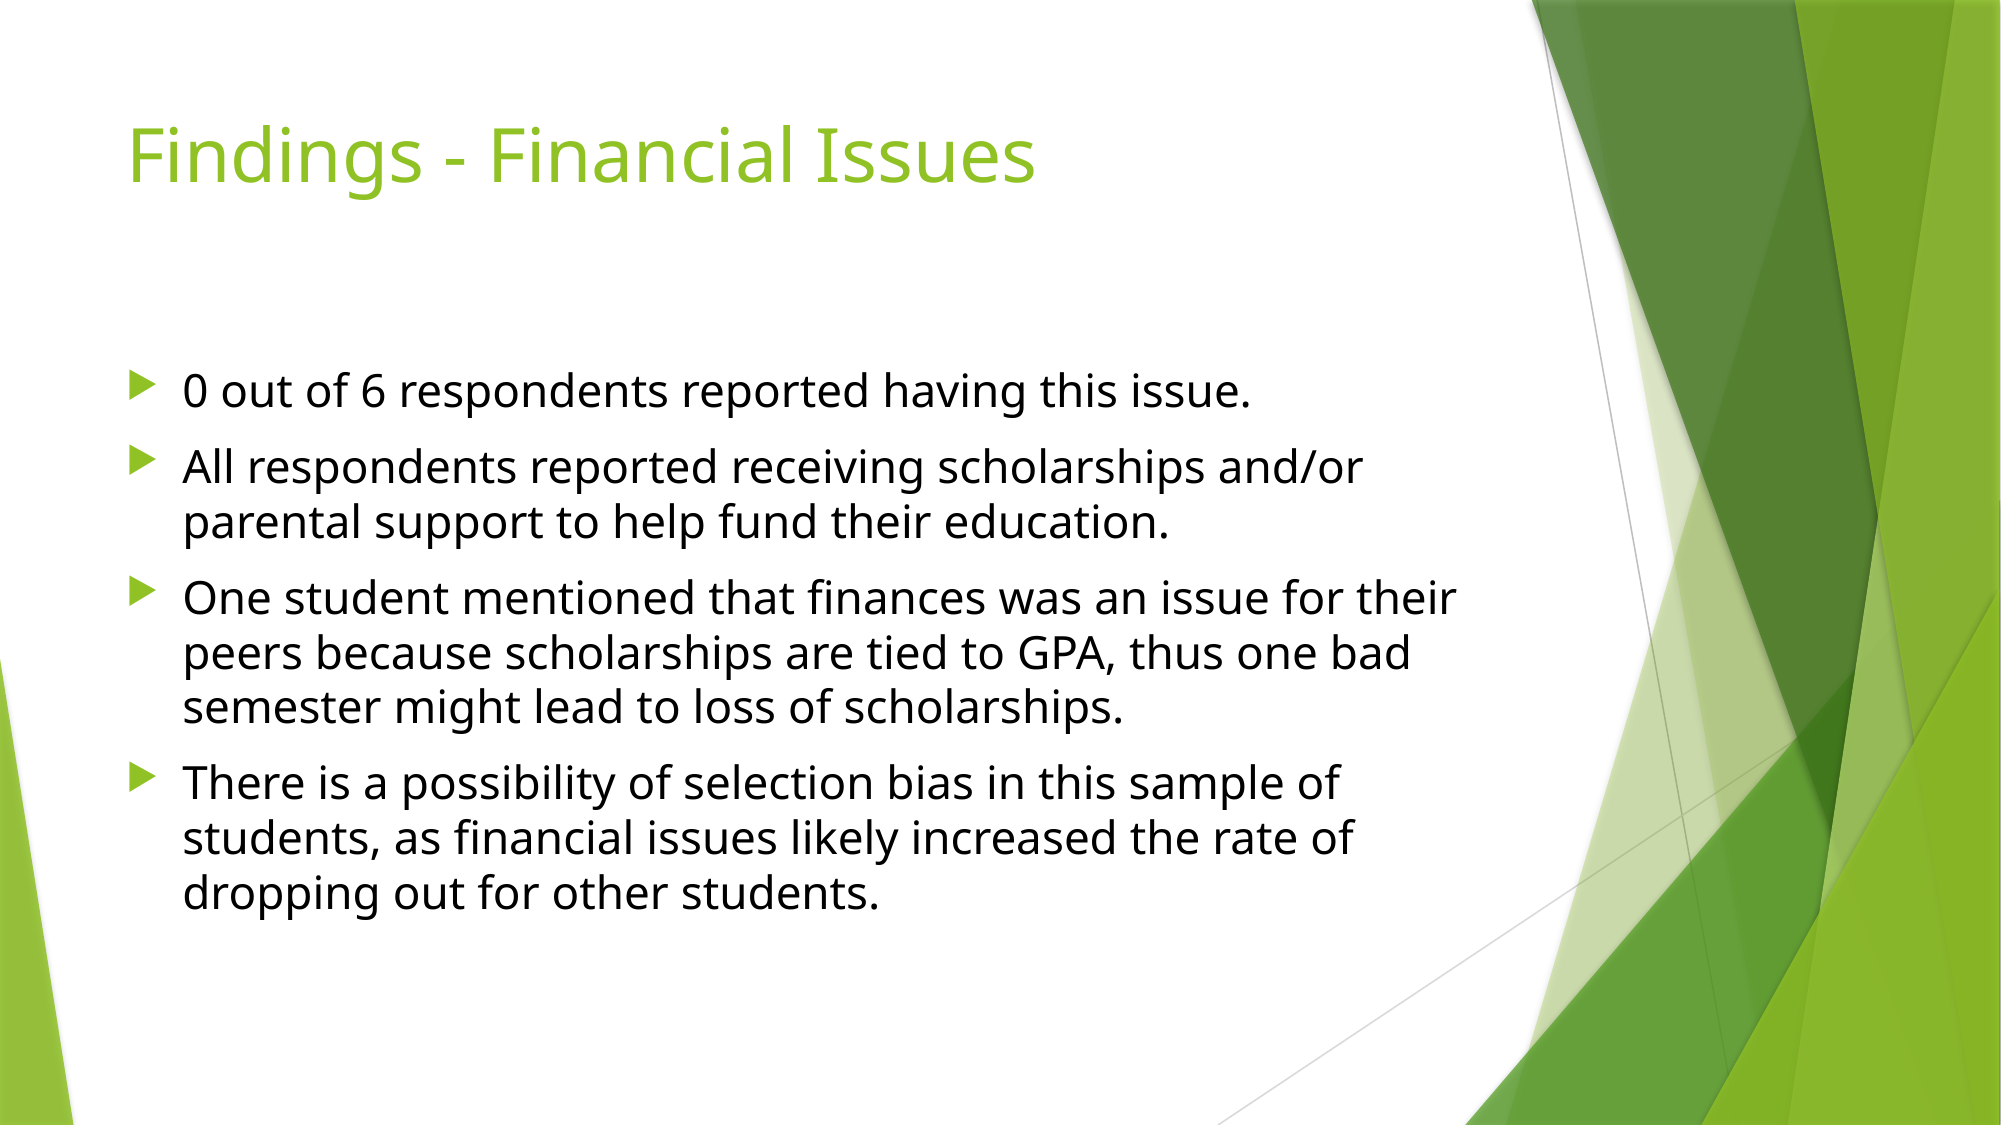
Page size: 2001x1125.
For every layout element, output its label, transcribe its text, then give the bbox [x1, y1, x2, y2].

list 0 out of 6 respondents reported having this issue. All respondents reported receiving scholarships and/or parental support to help fund their education. One student mentioned that finances was an issue for their peers because scholarships are tied to GPA, thus one bad semester might lead to loss of scholarships. There is a possibility of selection bias in this sample of students, as financial issues likely increased the rate of dropping out for other students. [111, 354, 1522, 992]
title Findings - Financial Issues [111, 99, 1522, 317]
